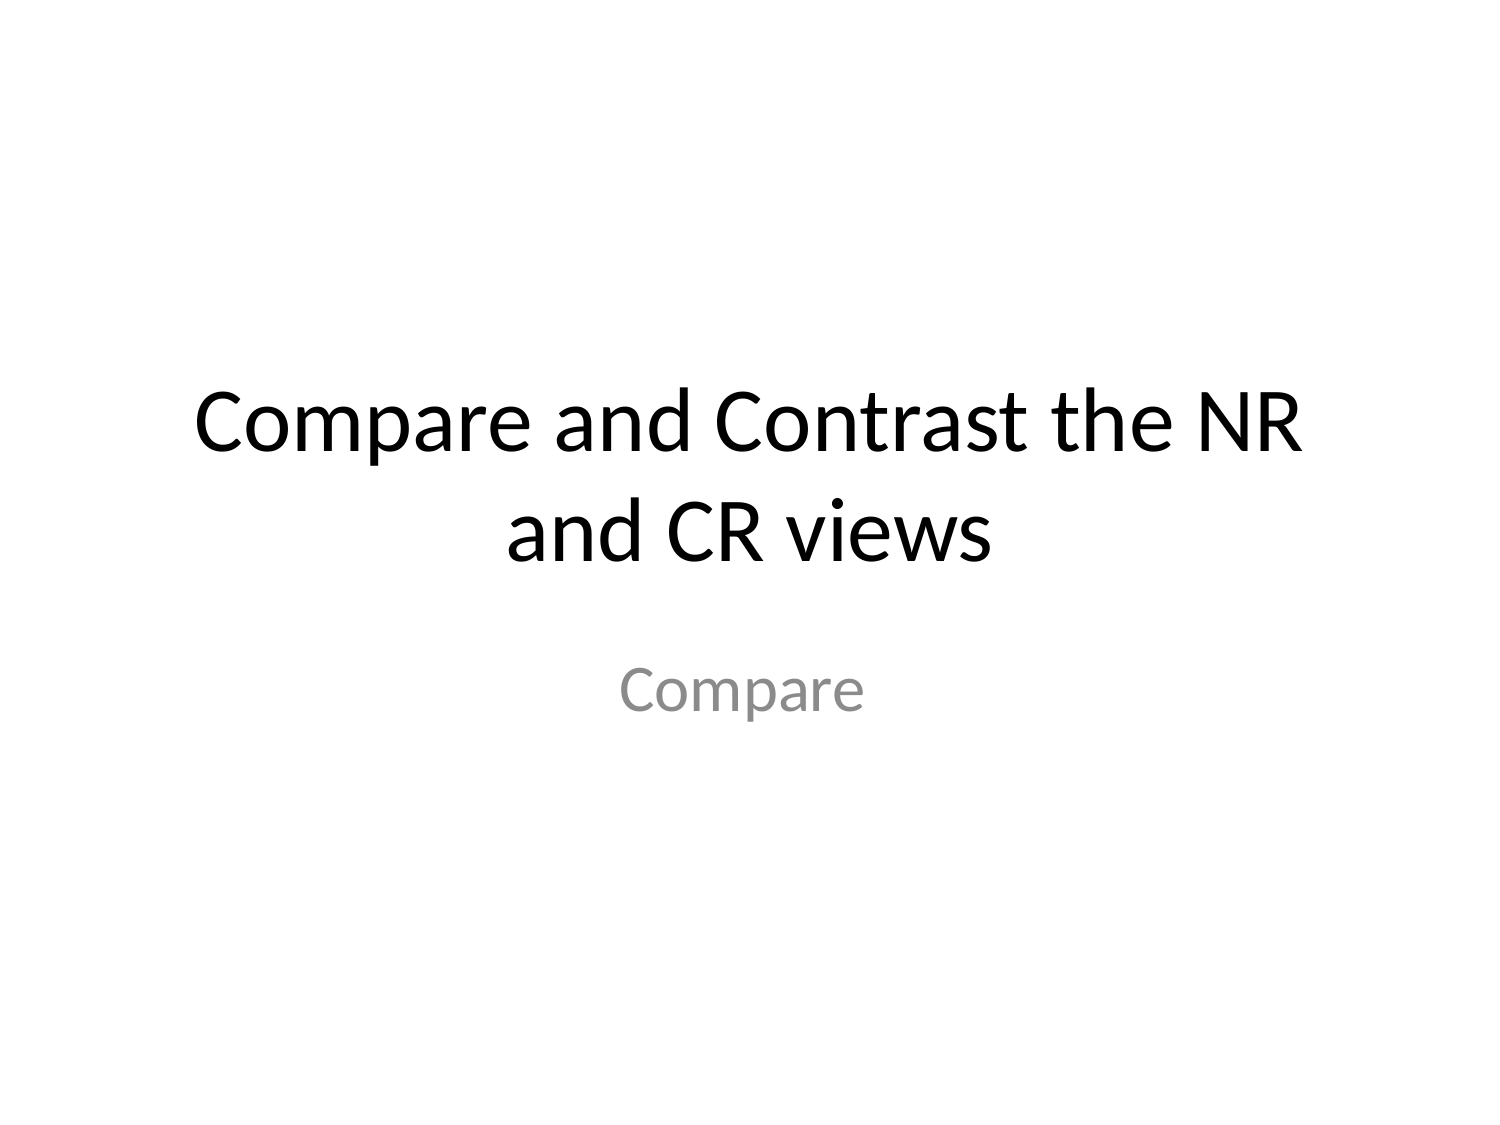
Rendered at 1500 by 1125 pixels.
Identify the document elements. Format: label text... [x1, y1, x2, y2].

subtitle Compare [225, 637, 1275, 925]
title Compare and Contrast the NR and CR views [112, 349, 1388, 591]
